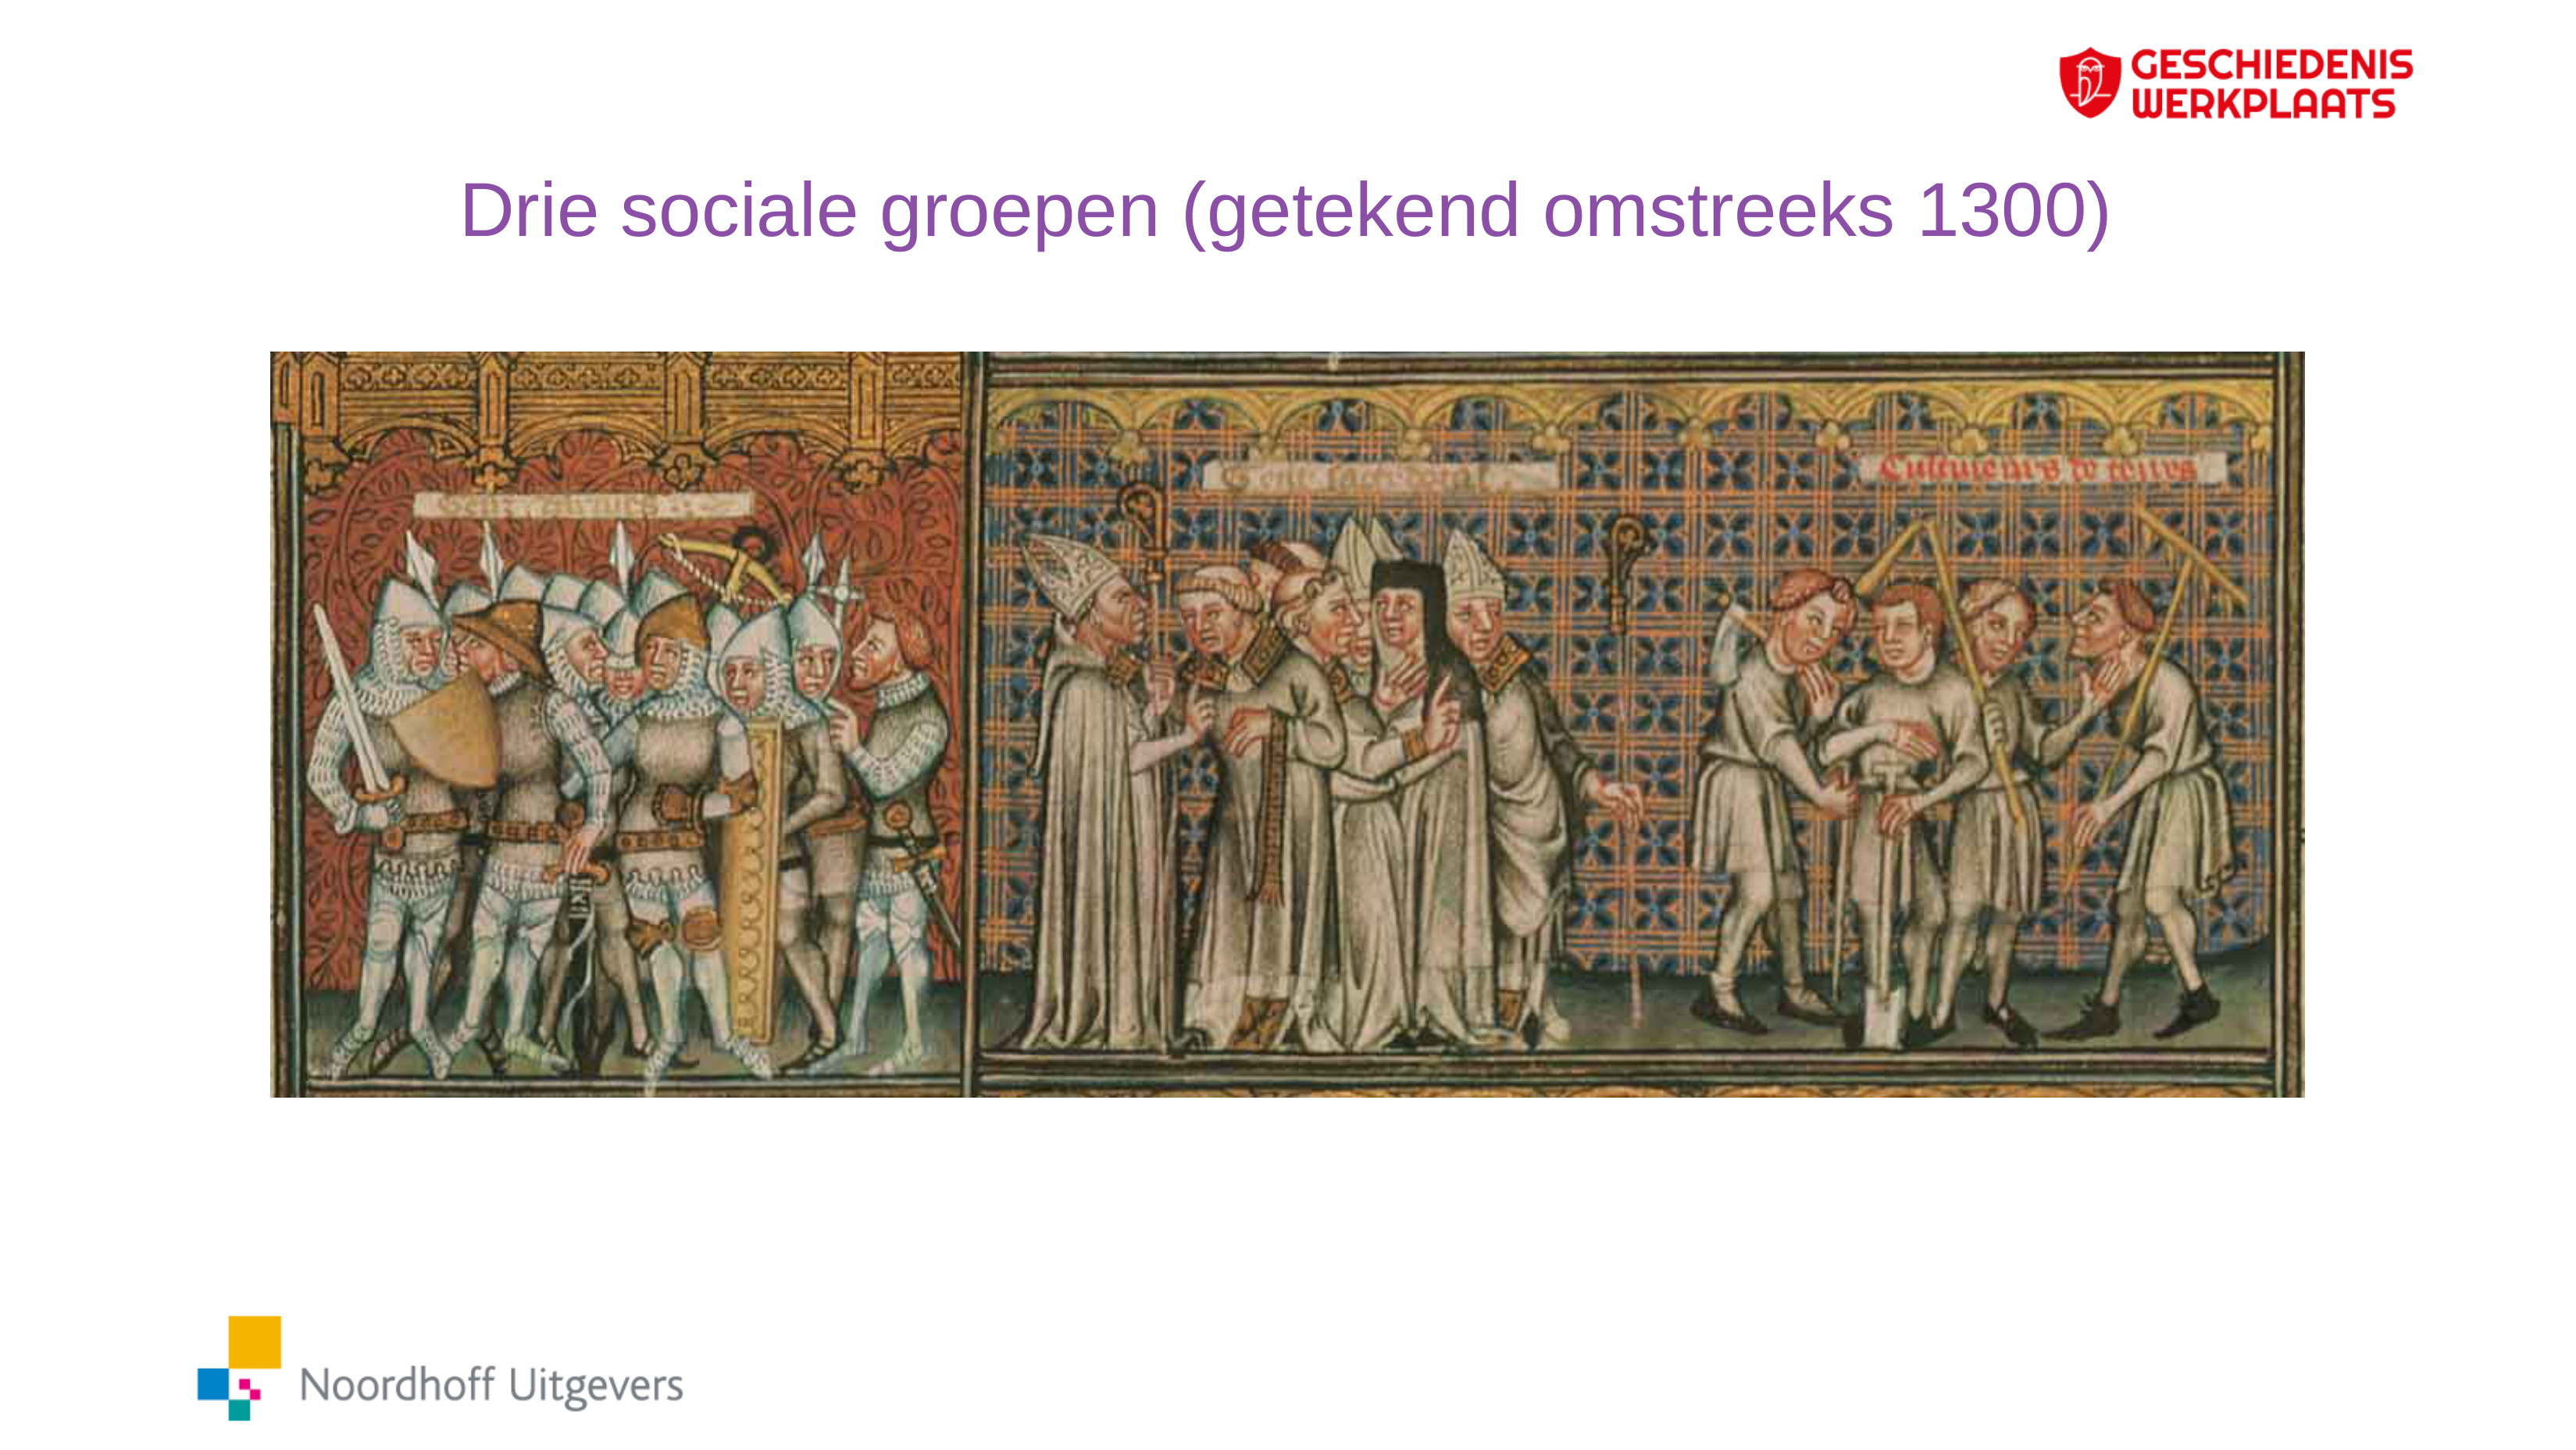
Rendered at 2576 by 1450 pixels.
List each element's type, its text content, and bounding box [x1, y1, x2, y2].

picture [159, 1288, 802, 1449]
picture [270, 352, 2306, 1098]
title Drie sociale groepen (getekend omstreeks 1300) [159, 159, 2416, 266]
picture [1610, 0, 2576, 161]
